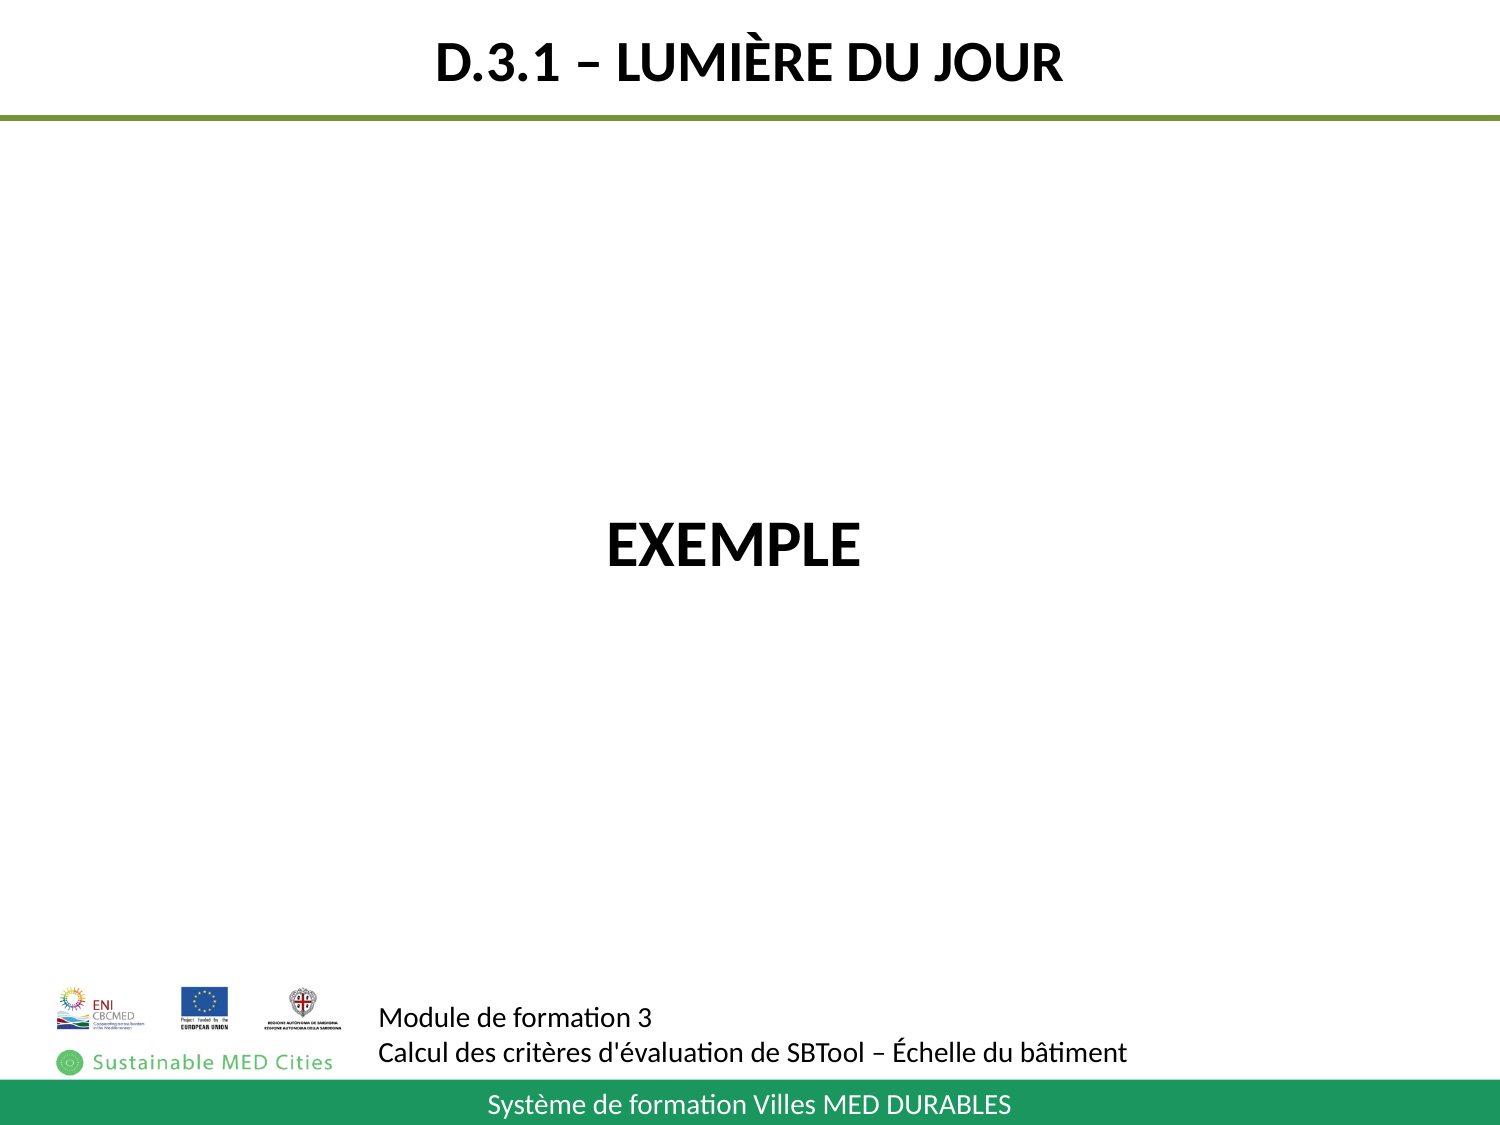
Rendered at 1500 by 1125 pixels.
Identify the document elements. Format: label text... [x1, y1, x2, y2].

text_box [0, 972, 1500, 1125]
text_box EXEMPLE [43, 262, 1425, 944]
title D.3.1 – LUMIÈRE DU JOUR [0, 0, 1500, 117]
